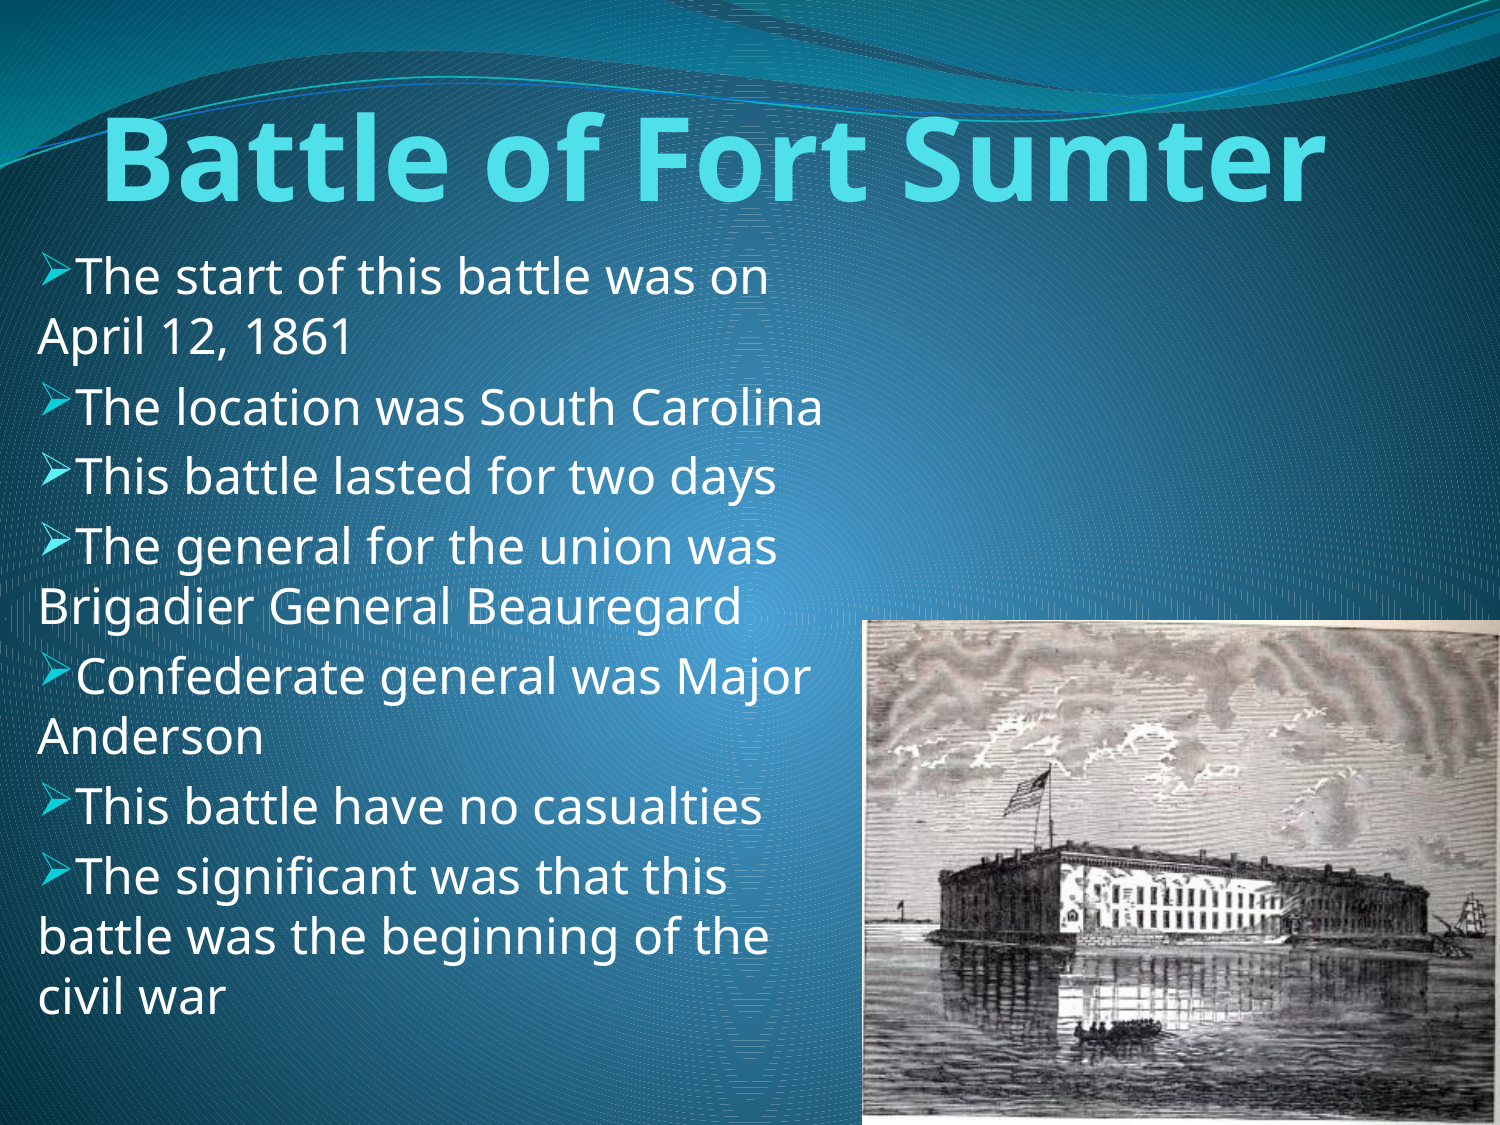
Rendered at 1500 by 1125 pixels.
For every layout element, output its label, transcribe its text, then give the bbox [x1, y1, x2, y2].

title Battle of Fort Sumter [75, 75, 1363, 225]
subtitle The start of this battle was on April 12, 1861 The location was South Carolina This battle lasted for two days The general for the union was Brigadier General Beauregard Confederate general was Major Anderson This battle have no casualties The significant was that this battle was the beginning of the civil war [37, 237, 838, 1088]
picture [862, 619, 1500, 1125]
